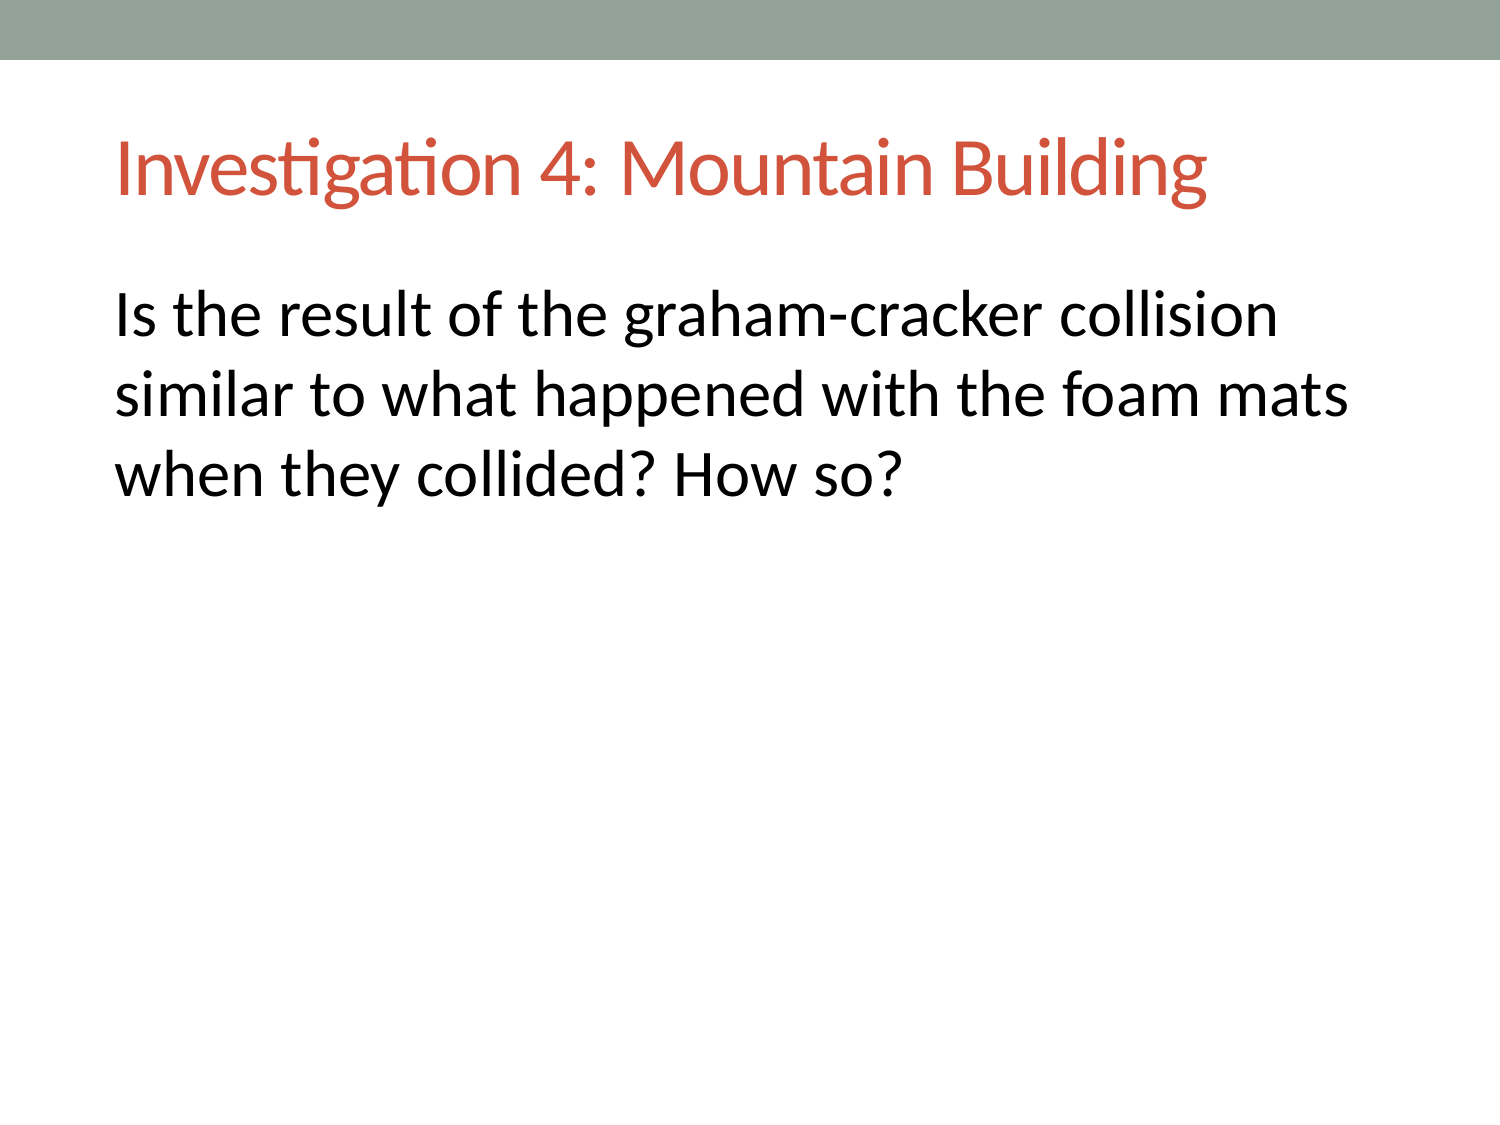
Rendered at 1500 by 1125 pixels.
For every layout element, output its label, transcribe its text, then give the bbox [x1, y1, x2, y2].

text_box Investigation 4: Mountain Building [99, 112, 1425, 213]
list Is the result of the graham-cracker collision similar to what happened with the foam mats when they collided? How so? [99, 262, 1425, 975]
